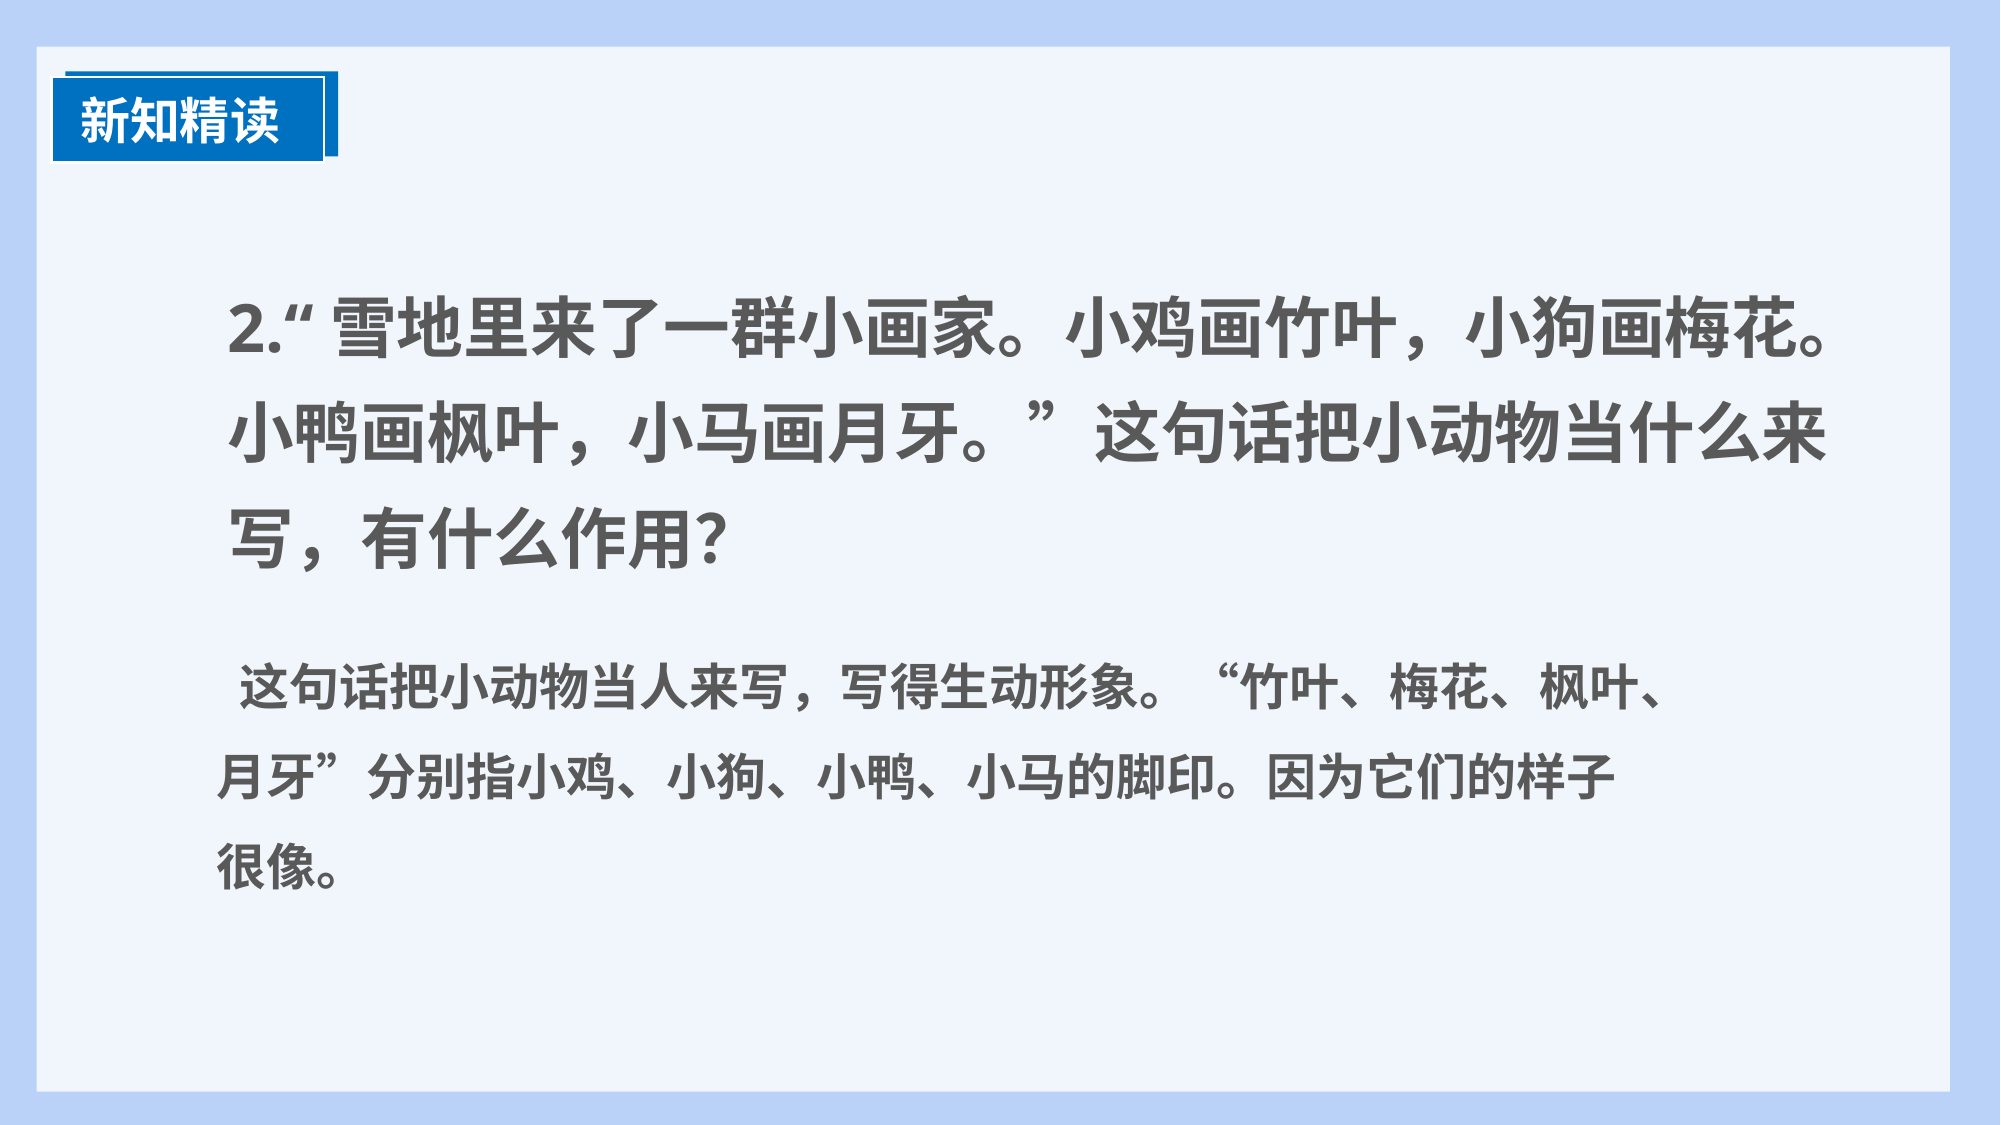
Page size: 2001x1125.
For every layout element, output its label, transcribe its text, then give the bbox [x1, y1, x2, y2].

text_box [51, 71, 339, 163]
text_box 这句话把小动物当人来写，写得生动形象。“竹叶、梅花、枫叶、月牙”分别指小鸡、小狗、小鸭、小马的脚印。因为它们的样子很像。 [201, 617, 1676, 903]
text_box [36, 46, 1951, 1093]
text_box 2.“雪地里来了一群小画家。小鸡画竹叶，小狗画梅花。小鸭画枫叶，小马画月牙。”这句话把小动物当什么来写，有什么作用？ [212, 252, 1899, 584]
